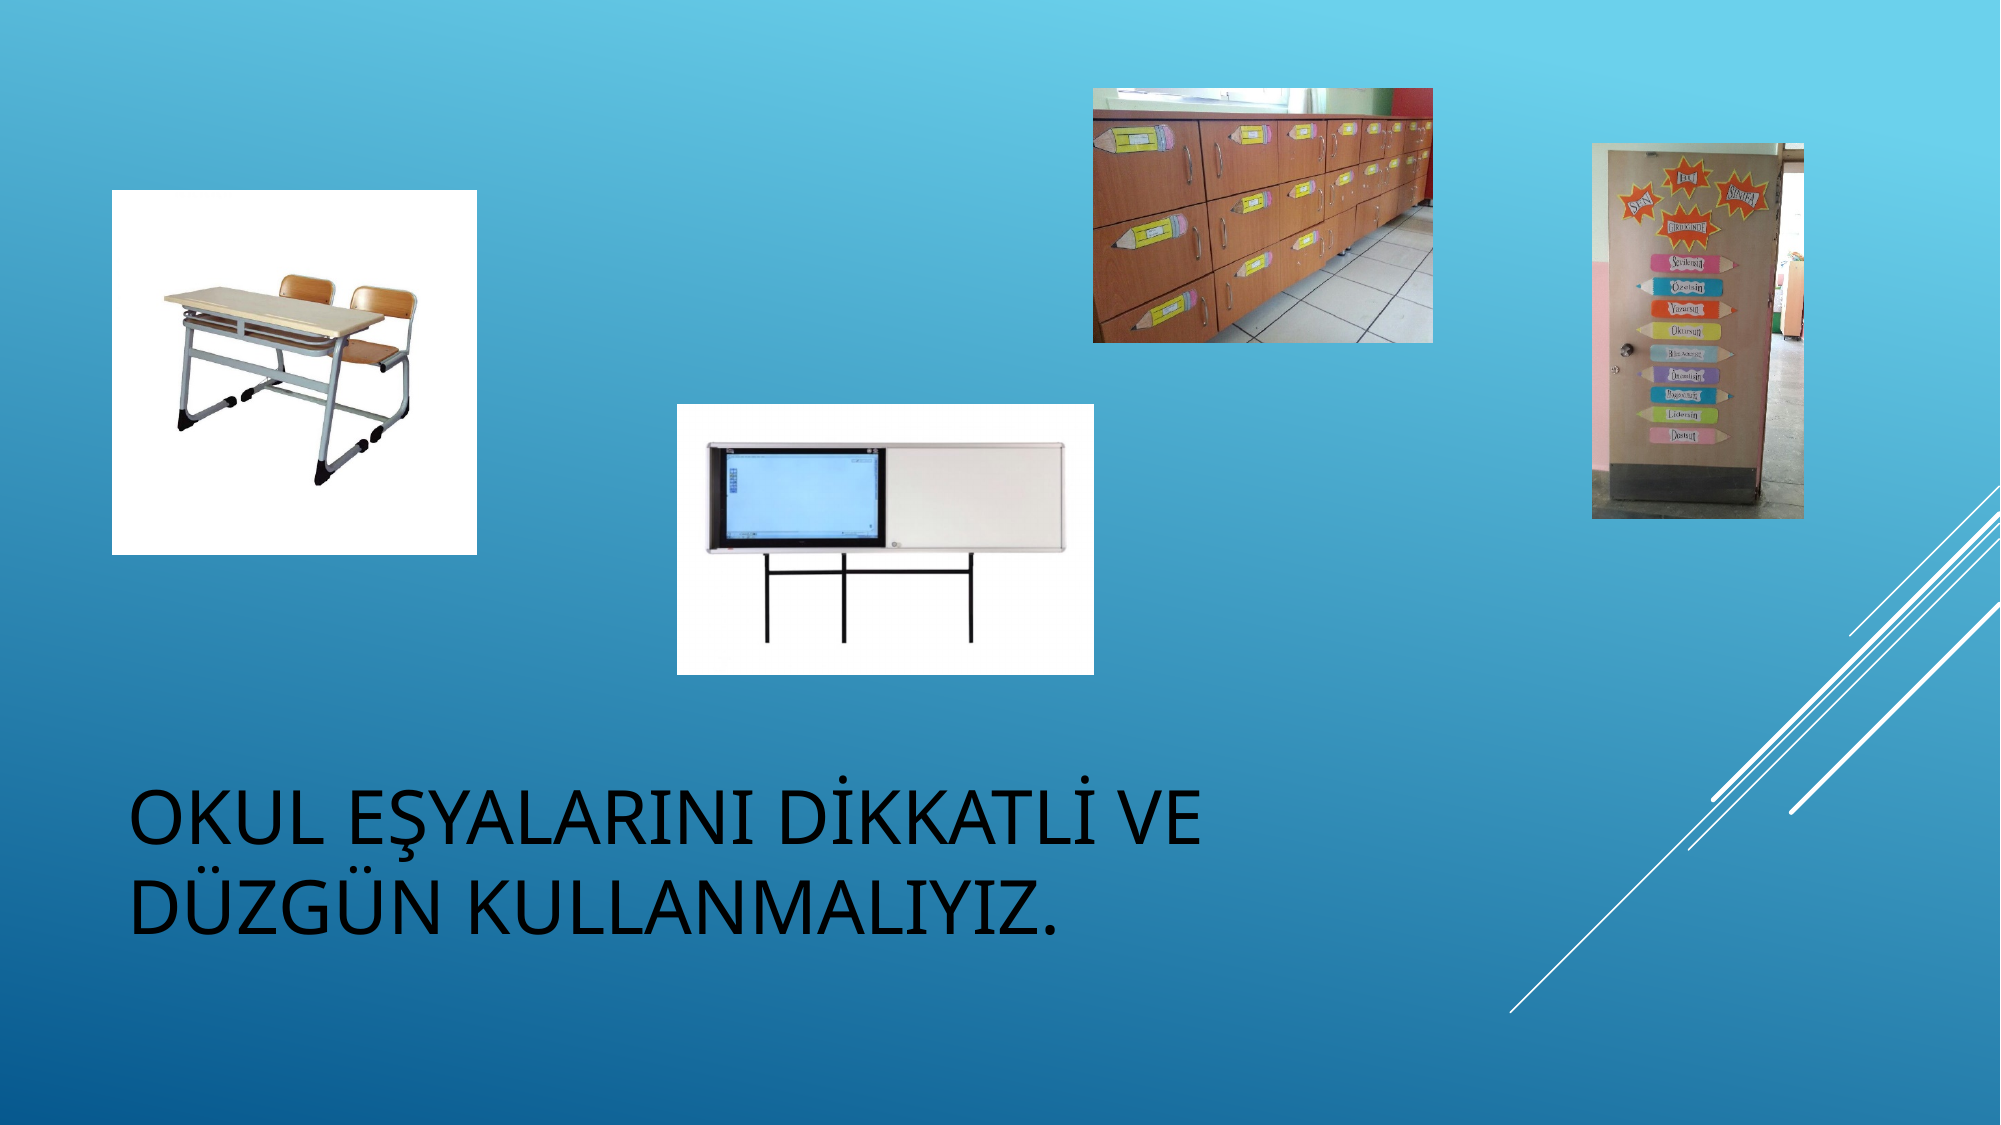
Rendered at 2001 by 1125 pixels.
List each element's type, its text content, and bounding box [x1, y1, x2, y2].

title OKUL EŞYALARINI DİKKATLİ VE DÜZGÜN KULLANMALIYIZ. [112, 736, 1513, 984]
picture [111, 190, 477, 555]
picture [1093, 88, 1433, 343]
picture [1592, 142, 1805, 519]
picture [677, 404, 1094, 675]
